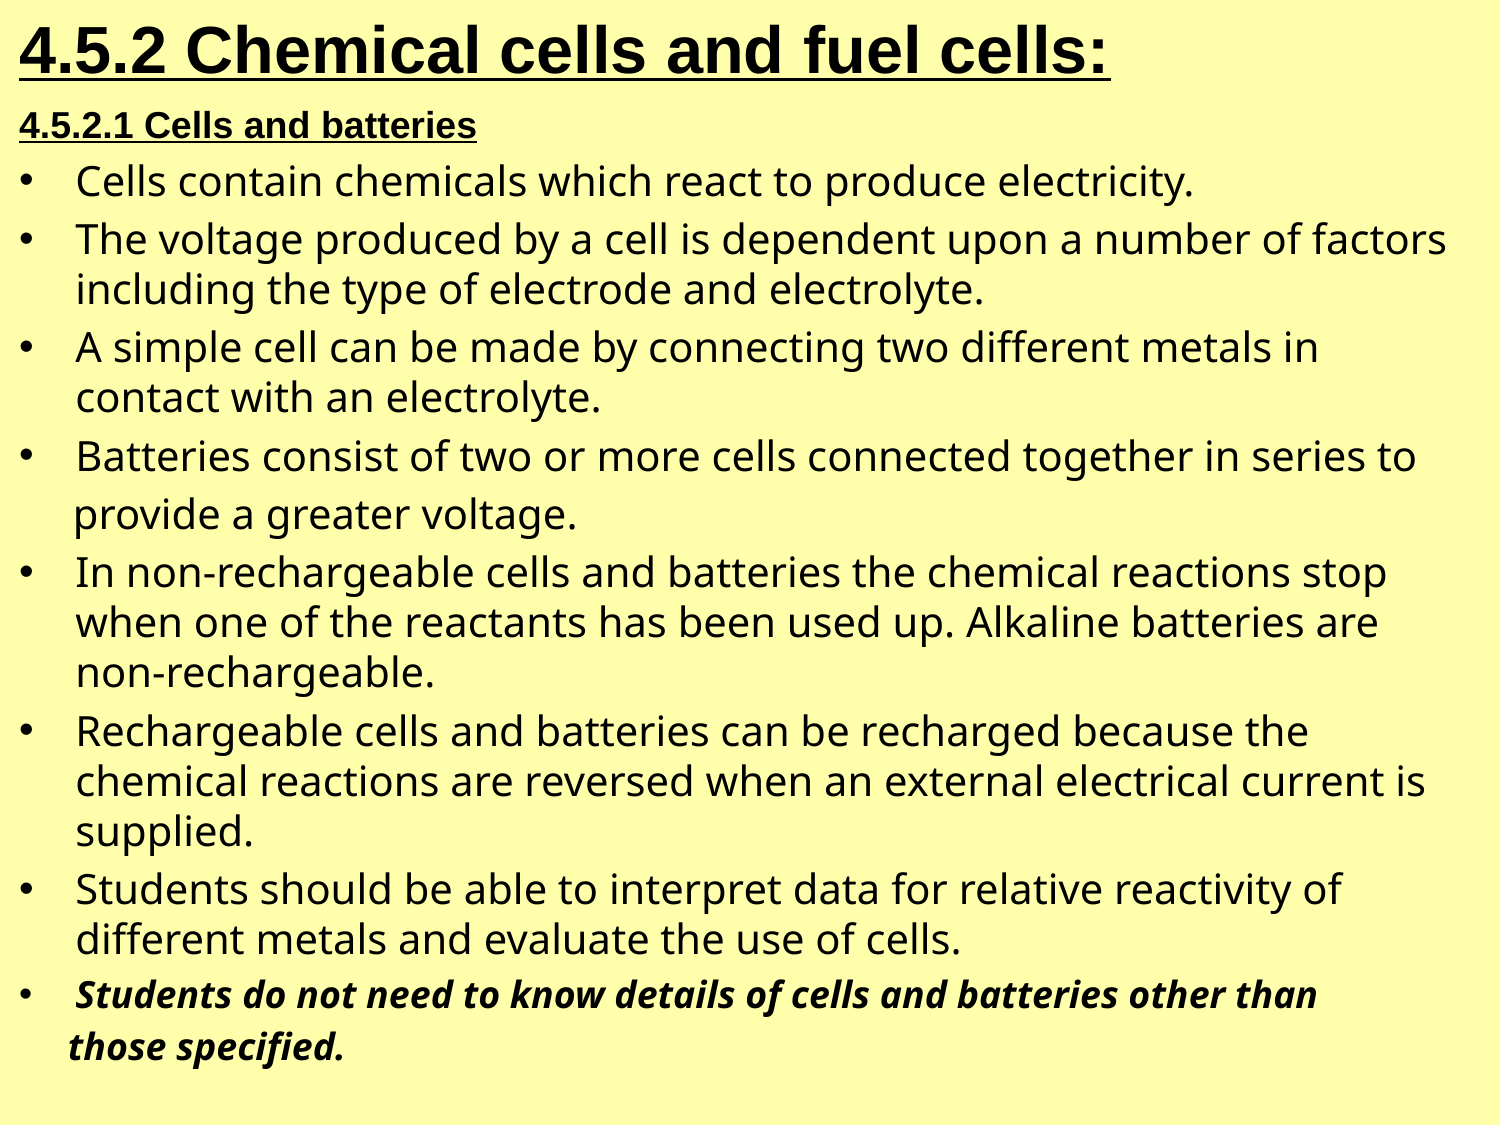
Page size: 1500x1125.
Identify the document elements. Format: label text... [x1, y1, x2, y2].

text_box 4.5.2.1 Cells and batteries Cells contain chemicals which react to produce electricity. The voltage produced by a cell is dependent upon a number of factors including the type of electrode and electrolyte. A simple cell can be made by connecting two different metals in contact with an electrolyte. Batteries consist of two or more cells connected together in series to provide a greater voltage. In non-rechargeable cells and batteries the chemical reactions stop when one of the reactants has been used up. Alkaline batteries are non-rechargeable. Rechargeable cells and batteries can be recharged because the chemical reactions are reversed when an external electrical current is supplied. Students should be able to interpret data for relative reactivity of different metals and evaluate the use of cells. Students do not need to know details of cells and batteries other than those specified. Opportunity for assessment and feedback in exercise books: Slide 11,13 and 16. [4, 93, 1469, 701]
text_box 4.5.2 Chemical cells and fuel cells: [4, 0, 1469, 93]
